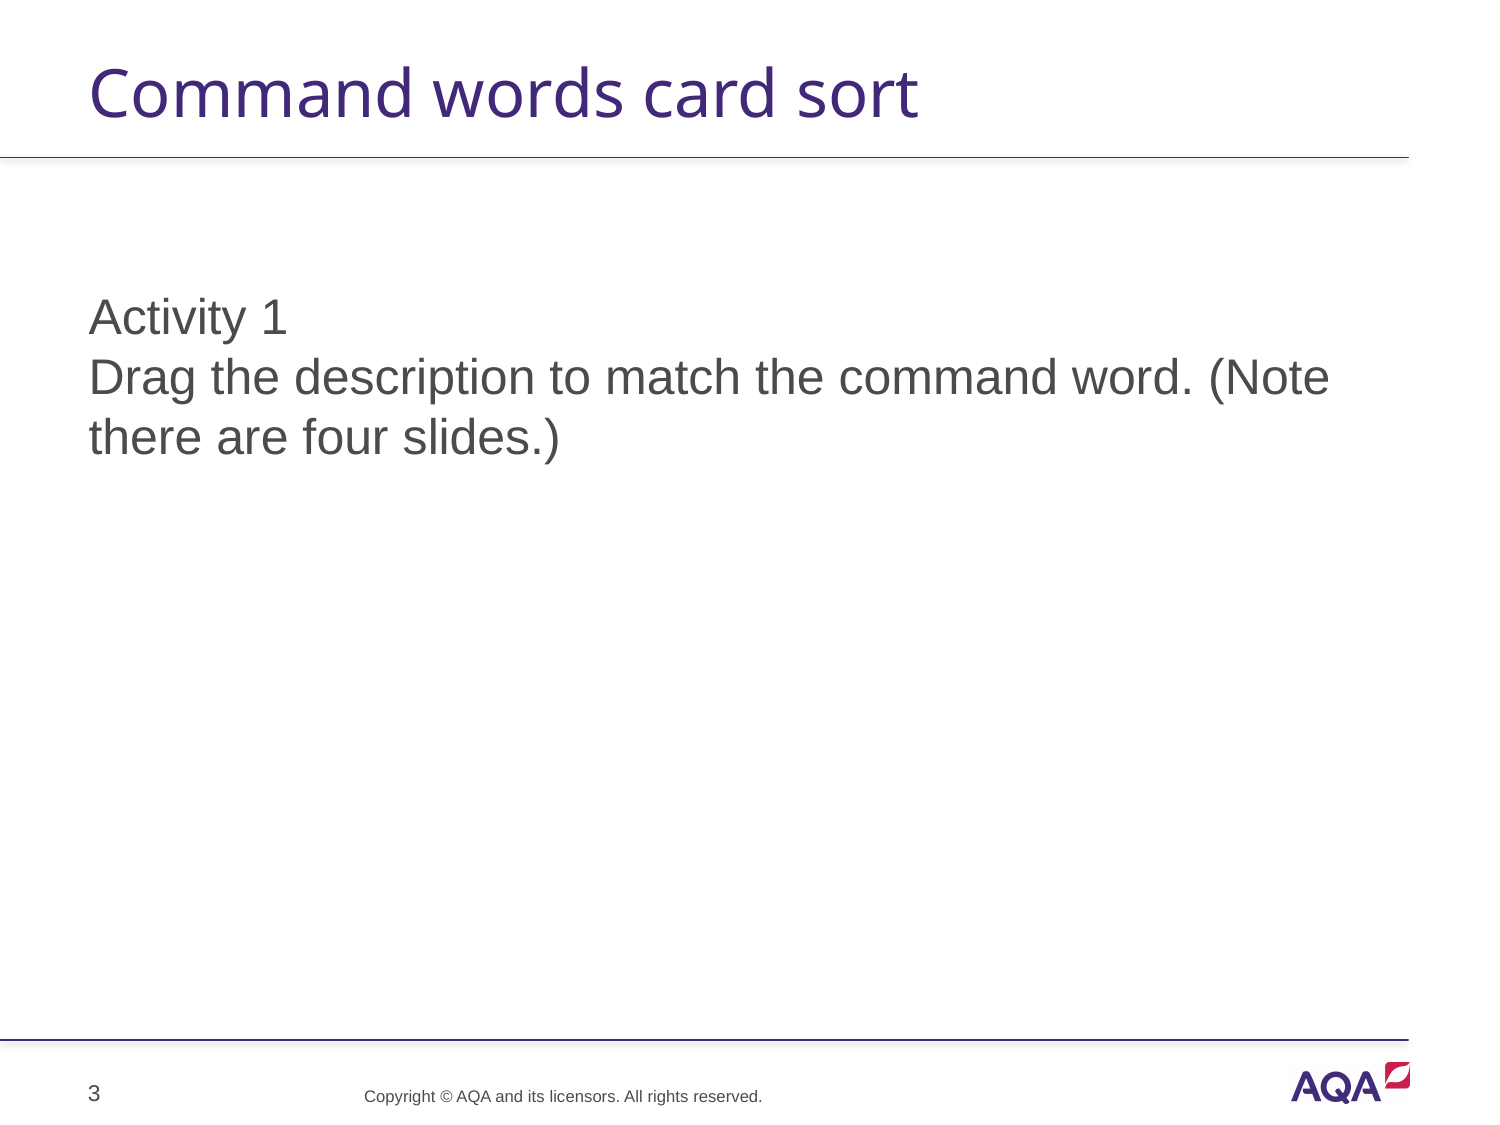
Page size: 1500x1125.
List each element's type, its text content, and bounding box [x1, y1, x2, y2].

footer Copyright © AQA and its licensors. All rights reserved. [324, 1084, 764, 1124]
picture [1291, 1062, 1410, 1104]
title Command words card sort [88, 72, 1409, 144]
slide_number 3 [72, 1062, 188, 1123]
list Activity 1 Drag the description to match the command word. (Note there are four slides.) [88, 284, 1409, 1007]
